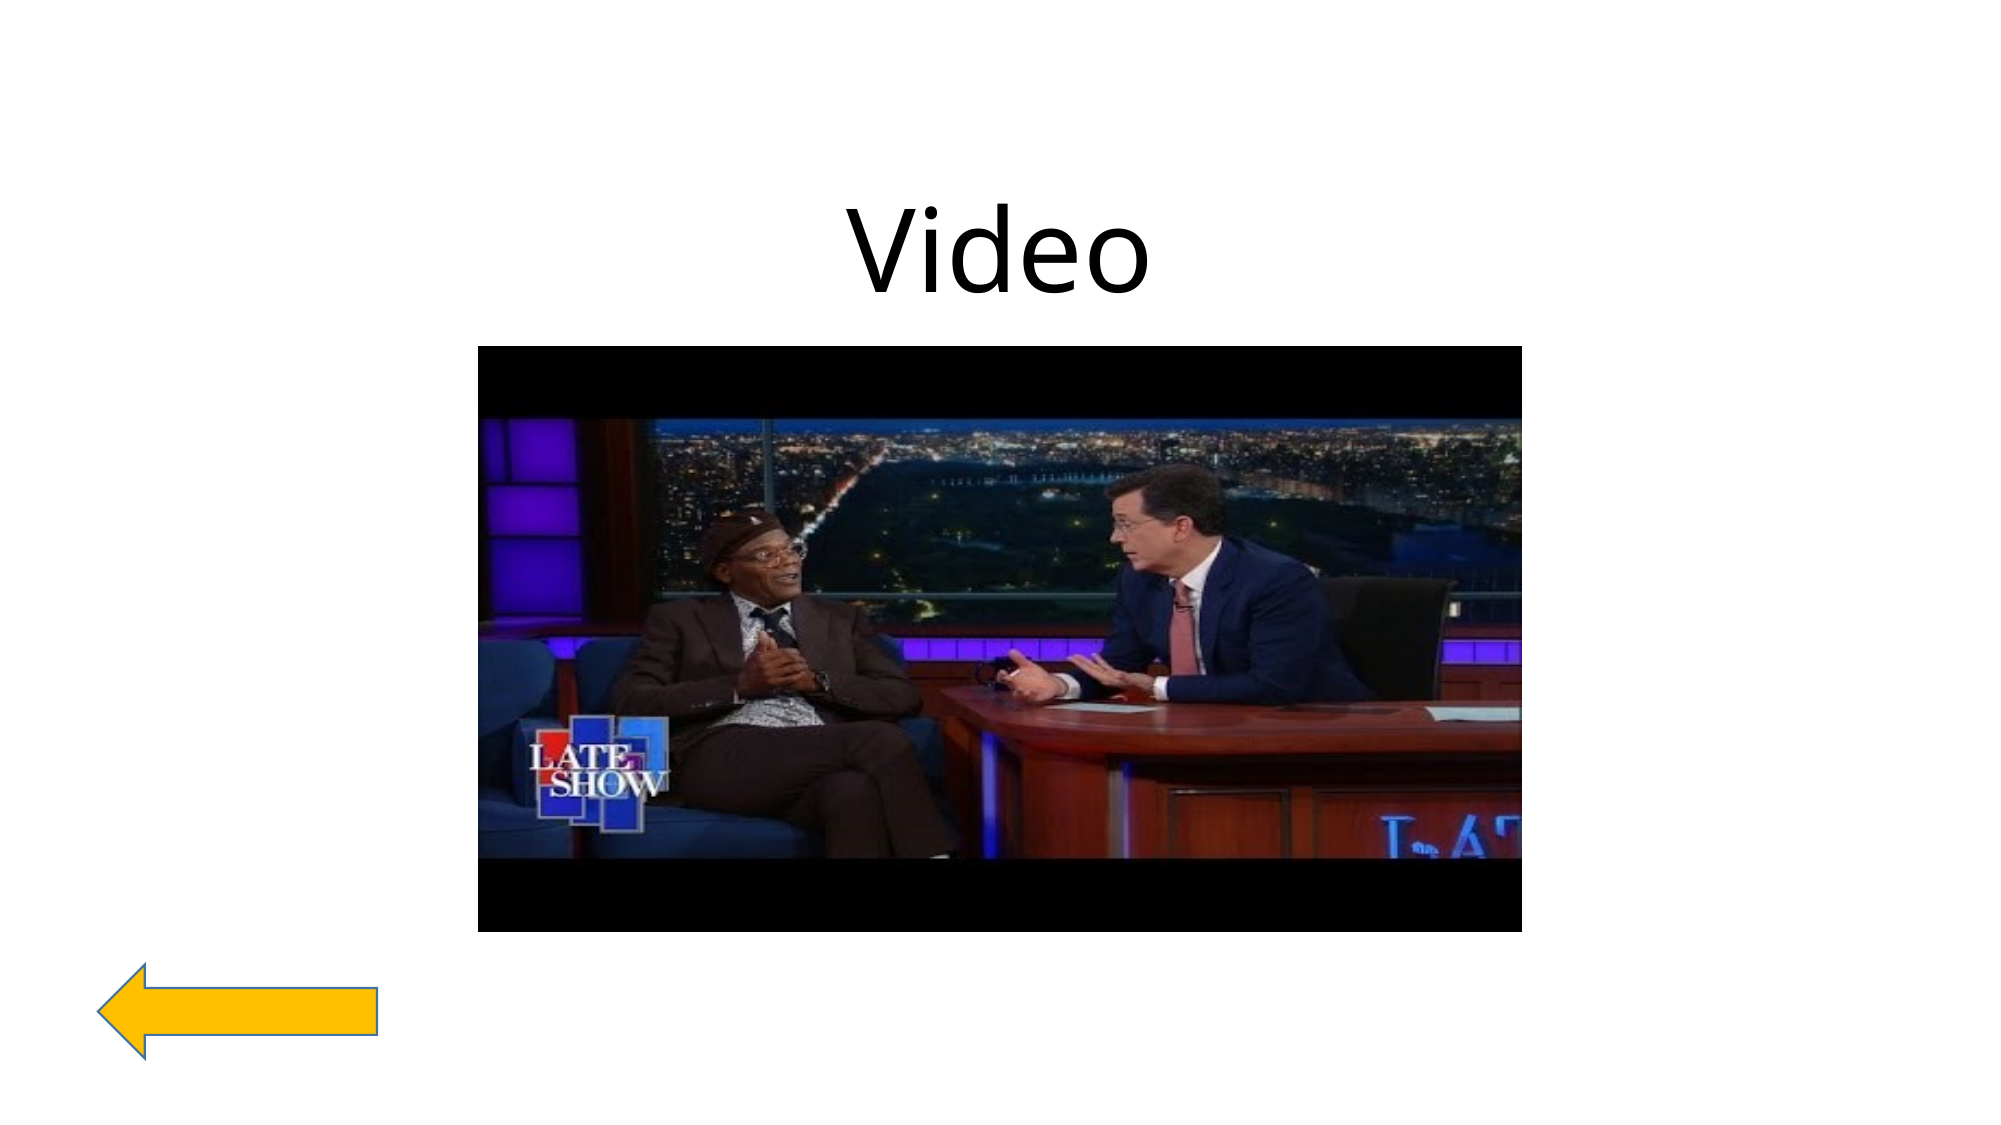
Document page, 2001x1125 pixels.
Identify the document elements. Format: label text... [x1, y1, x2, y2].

title Video [249, 184, 1750, 325]
text_box [96, 962, 379, 1061]
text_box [477, 345, 1523, 933]
